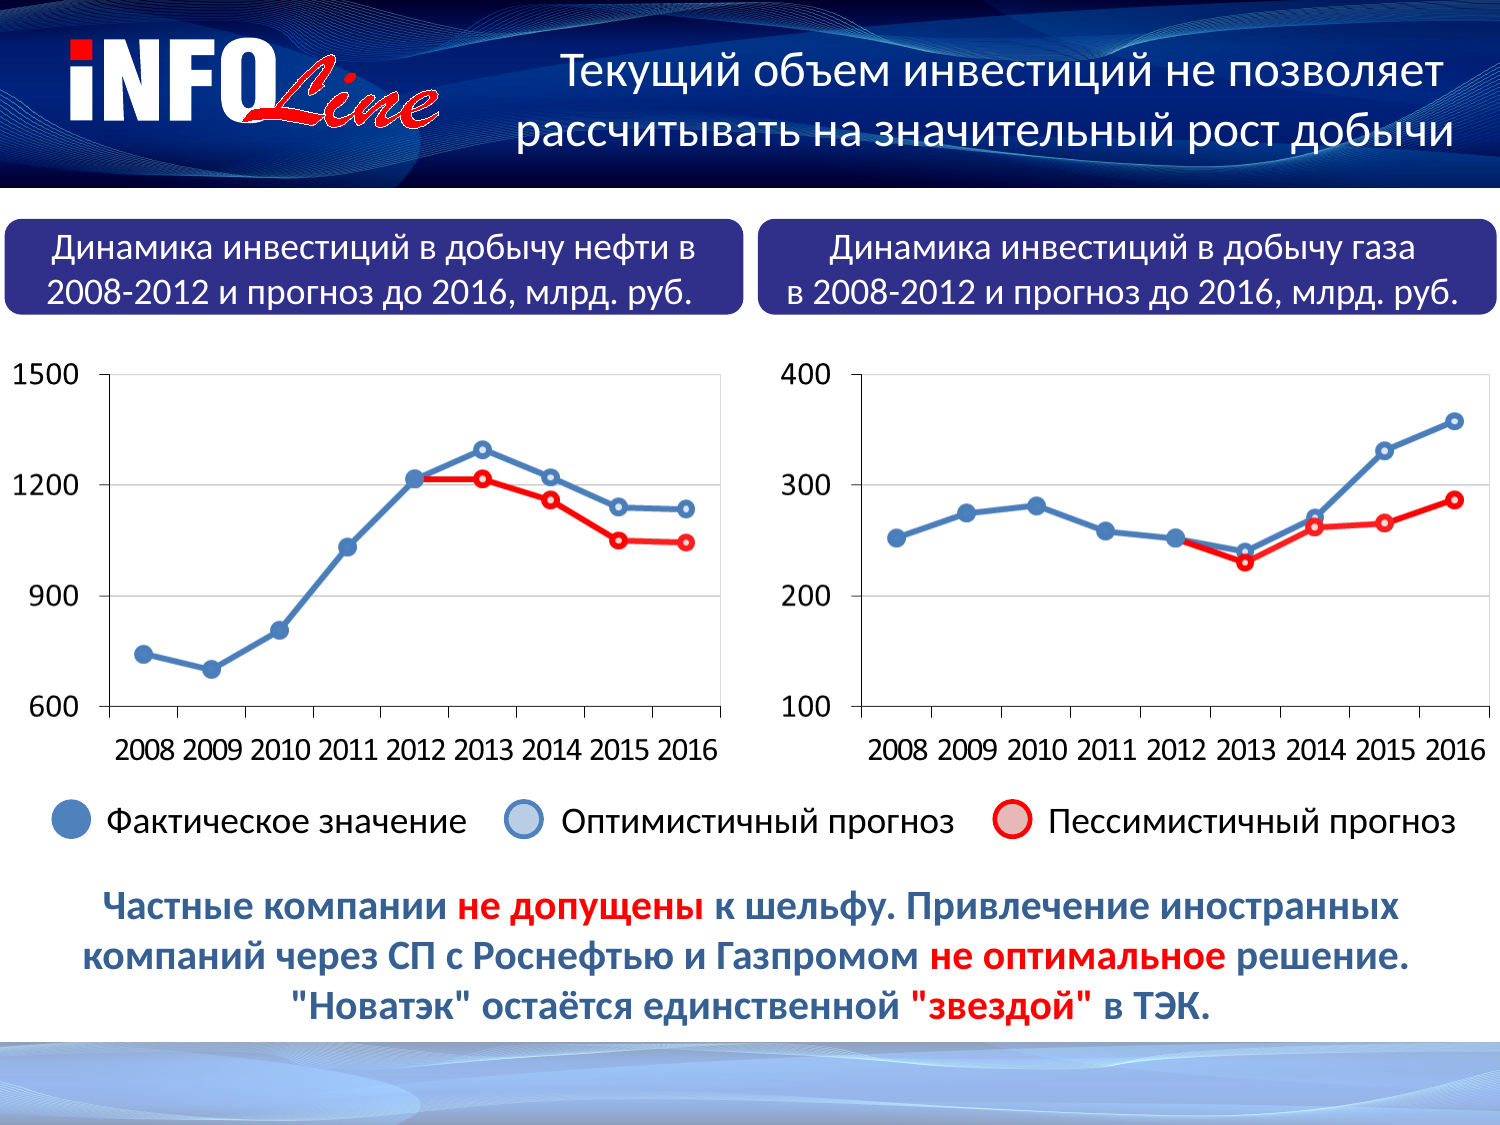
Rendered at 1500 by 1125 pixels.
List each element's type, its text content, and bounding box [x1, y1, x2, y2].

text_box Динамика инвестиций в добычу газа в 2008-2012 и прогноз до 2016, млрд. руб. [756, 217, 1498, 316]
picture [0, 0, 1500, 188]
text_box Частные компании не допущены к шельфу. Привлечение иностранных компаний через СП с Роснефтью и Газпромом не оптимальное решение. "Новатэк" остаётся единственной "звездой" в ТЭК. [15, 870, 1487, 1036]
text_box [53, 788, 1475, 850]
picture [7, 353, 1493, 772]
title Текущий объем инвестиций не позволяет рассчитывать на значительный рост добычи [120, 20, 1471, 174]
text_box Динамика инвестиций в добычу нефти в 2008-2012 и прогноз до 2016, млрд. руб. [3, 217, 745, 316]
